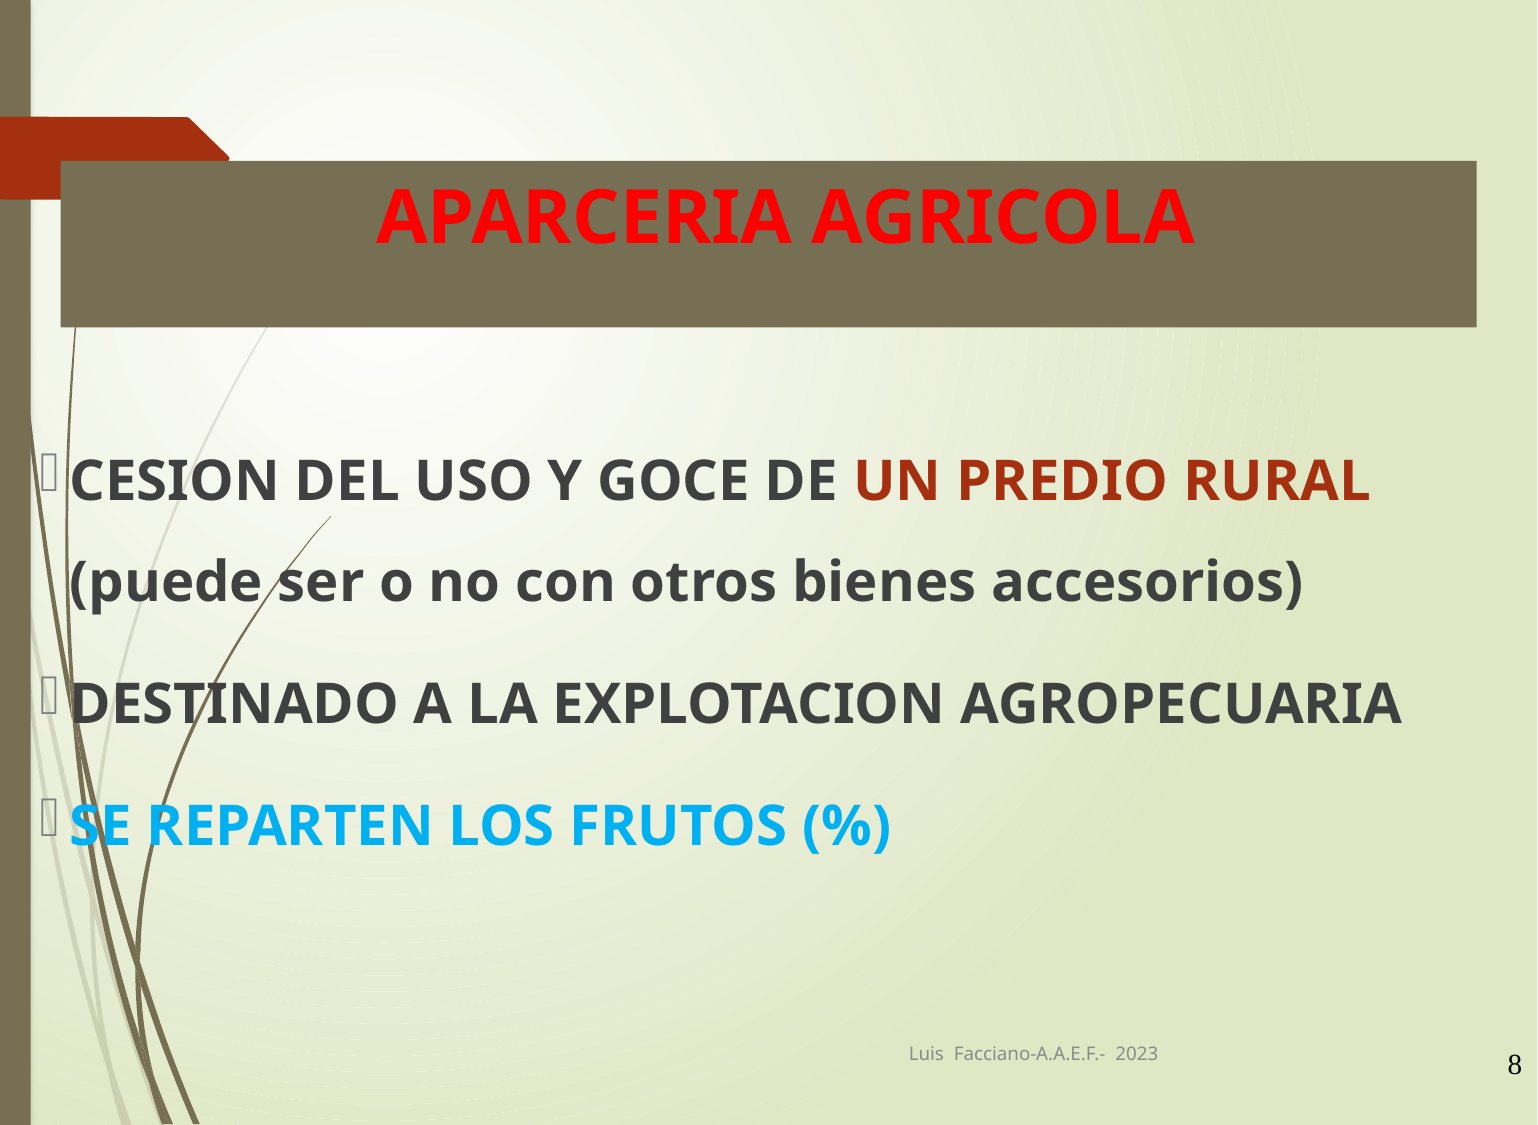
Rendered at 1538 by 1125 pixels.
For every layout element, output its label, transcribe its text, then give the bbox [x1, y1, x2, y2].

list CESION DEL USO Y GOCE DE UN PREDIO RURAL (puede ser o no con otros bienes accesorios) DESTINADO A LA EXPLOTACION AGROPECUARIA SE REPARTEN LOS FRUTOS (%) [24, 402, 1538, 1125]
title APARCERIA AGRICOLA [60, 160, 1477, 328]
